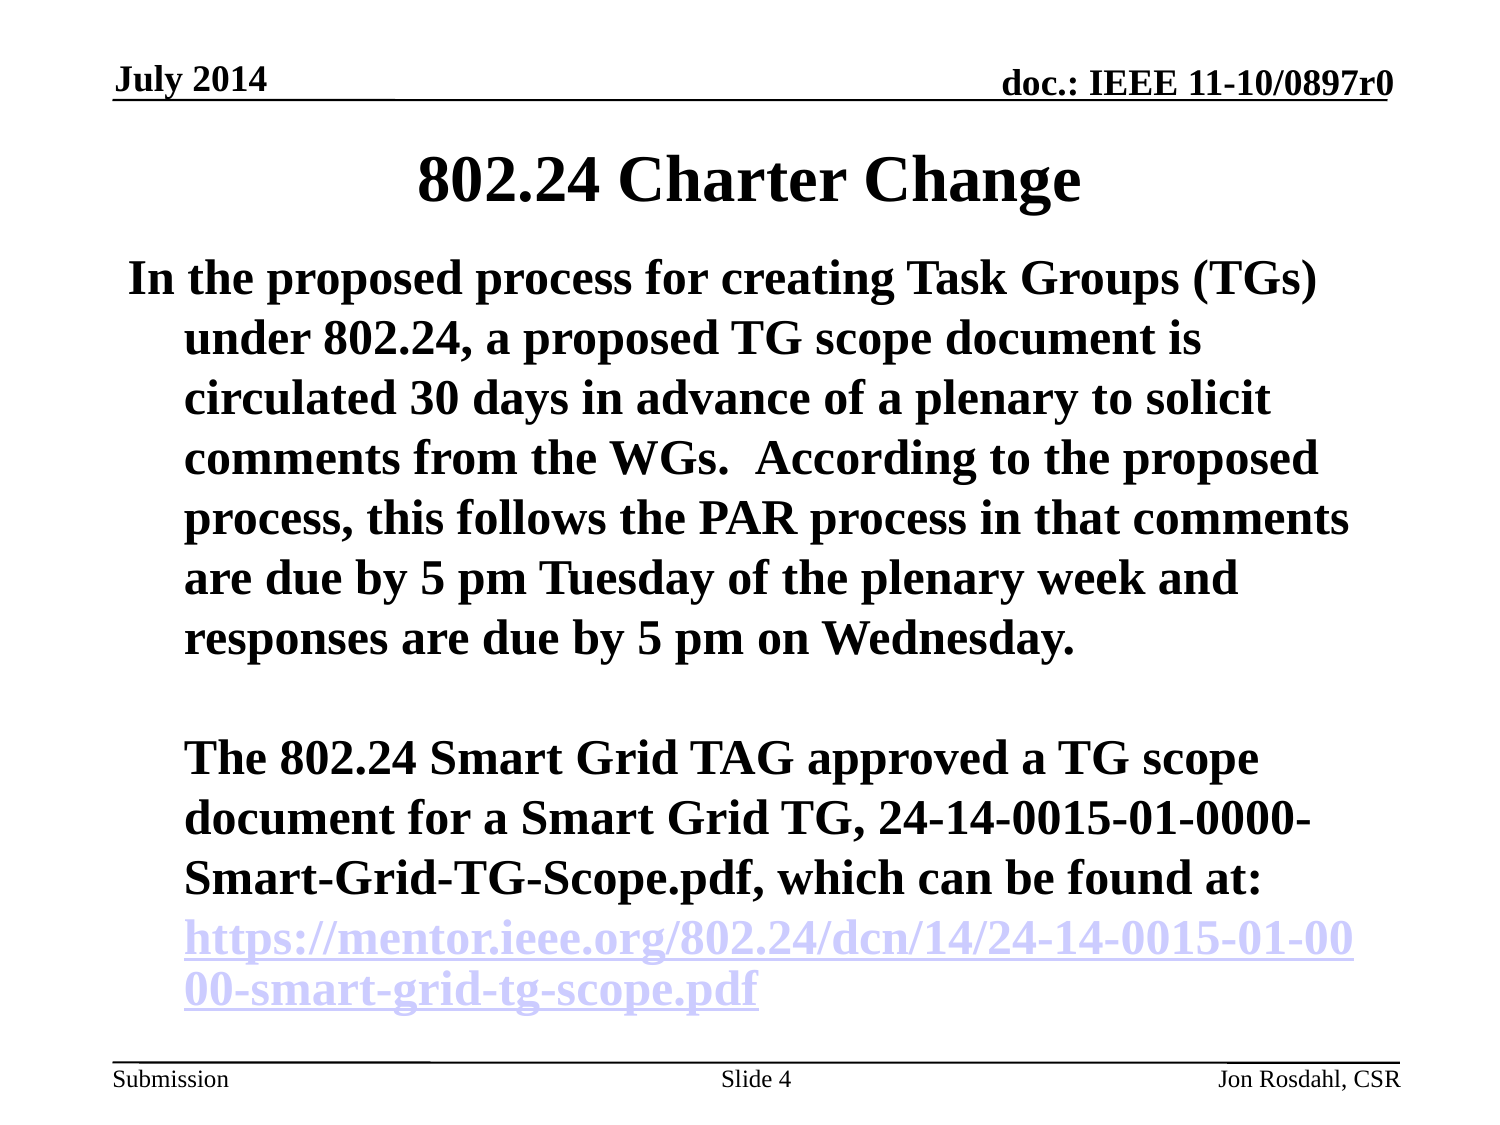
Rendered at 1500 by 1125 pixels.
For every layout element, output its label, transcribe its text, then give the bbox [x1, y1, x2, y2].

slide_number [114, 54, 423, 100]
list In the proposed process for creating Task Groups (TGs) under 802.24, a proposed TG scope document is circulated 30 days in advance of a plenary to solicit comments from the WGs. According to the proposed process, this follows the PAR process in that comments are due by 5 pm Tuesday of the plenary week and responses are due by 5 pm on Wednesday. The 802.24 Smart Grid TAG approved a TG scope document for a Smart Grid TG, 24-14-0015-01-0000-Smart-Grid-TG-Scope.pdf, which can be found at: https://mentor.ieee.org/802.24/dcn/14/24-14-0015-01-0000-smart-grid-tg-scope.pdf [112, 237, 1388, 1051]
slide_number Slide 4 [712, 1061, 800, 1123]
footer Jon Rosdahl, CSR [878, 1061, 1402, 1093]
title 802.24 Charter Change [112, 112, 1388, 237]
